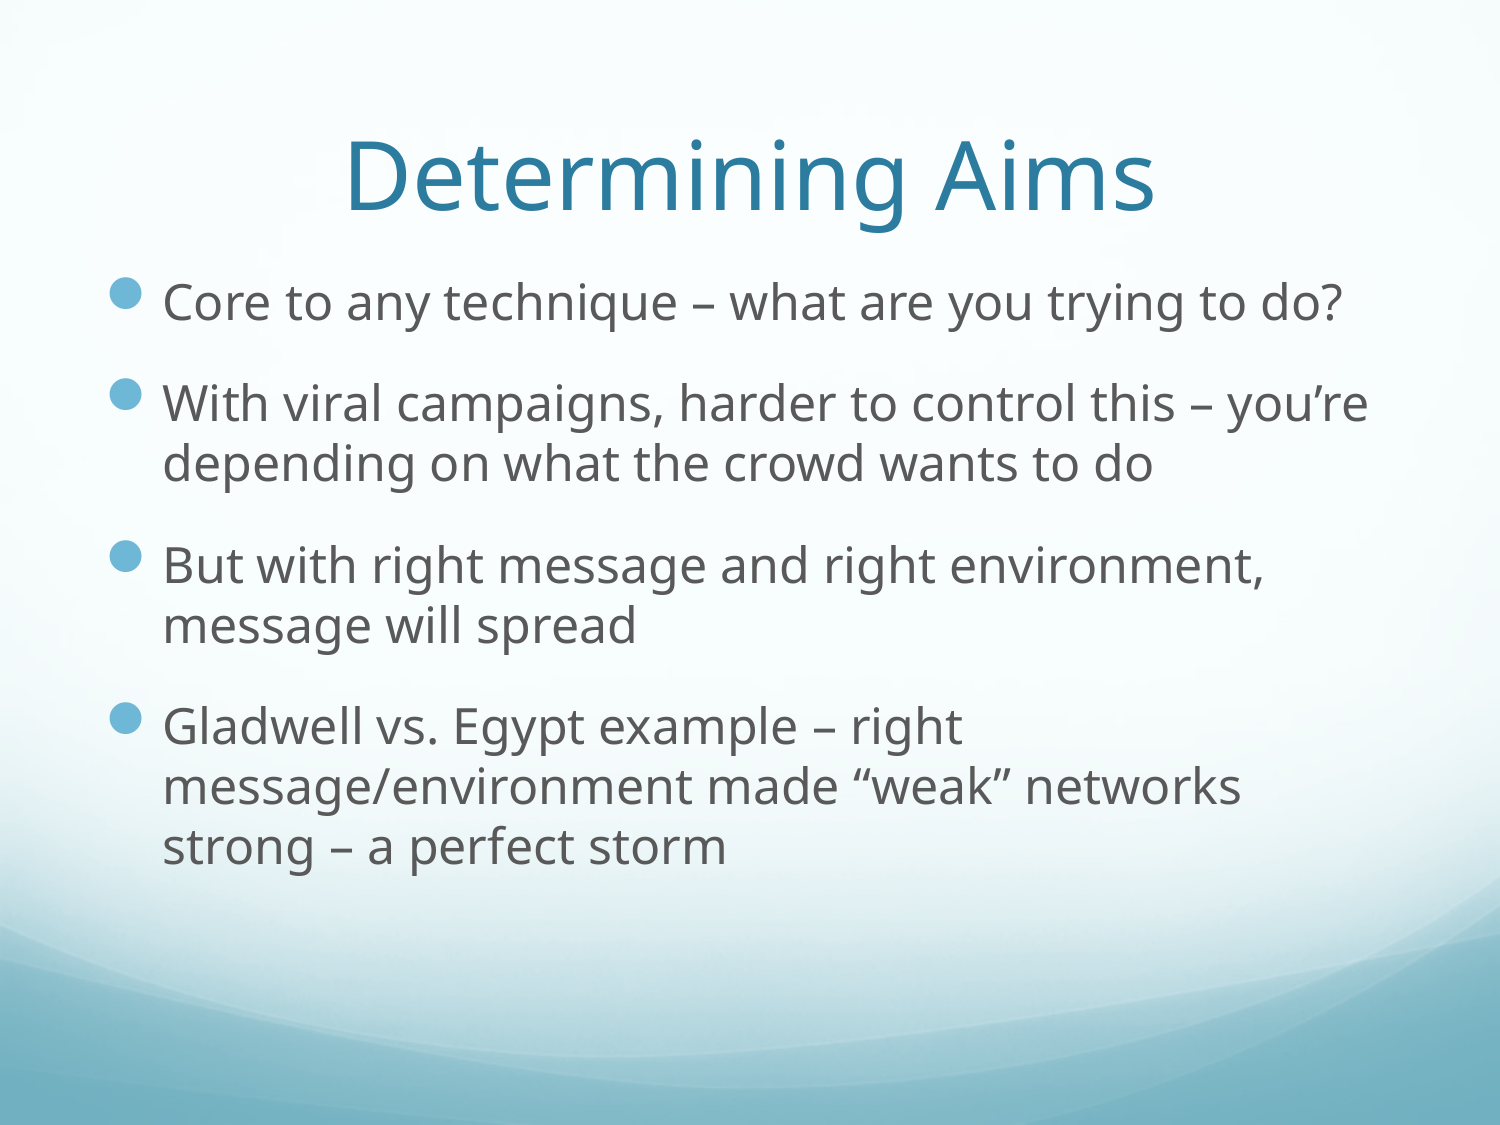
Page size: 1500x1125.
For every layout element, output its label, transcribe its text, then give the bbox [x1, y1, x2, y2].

list Core to any technique – what are you trying to do? With viral campaigns, harder to control this – you’re depending on what the crowd wants to do But with right message and right environment, message will spread Gladwell vs. Egypt example – right message/environment made “weak” networks strong – a perfect storm [90, 262, 1410, 975]
title Determining Aims [90, 17, 1410, 237]
